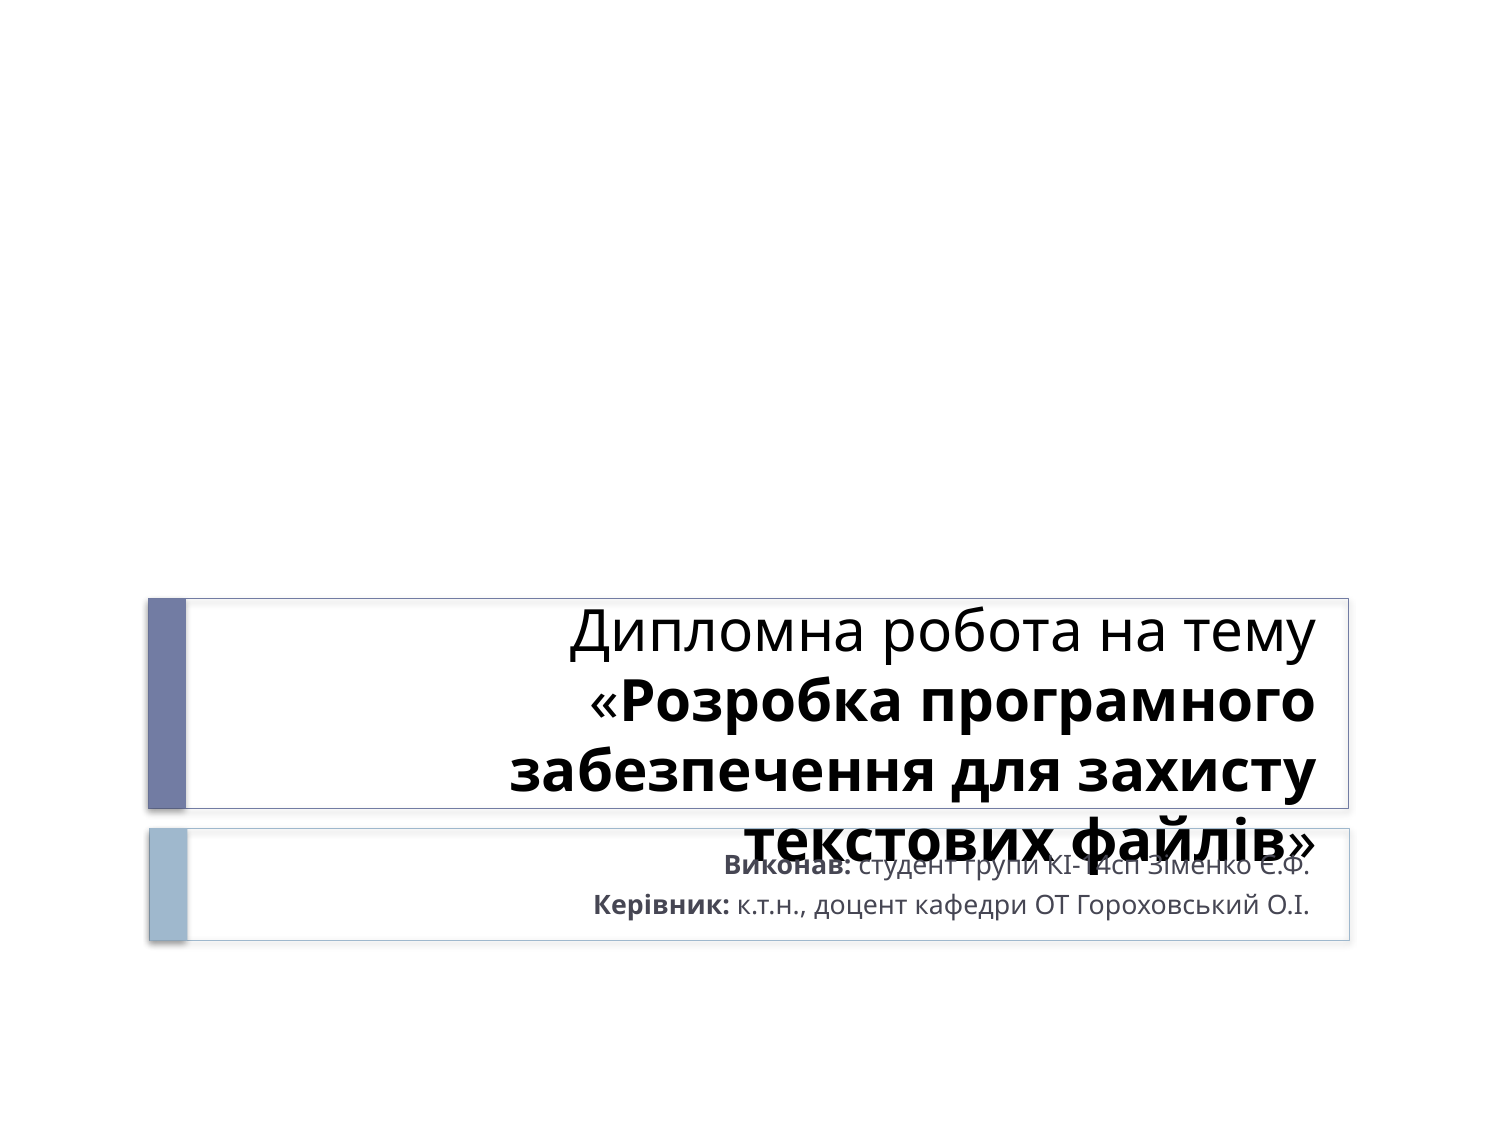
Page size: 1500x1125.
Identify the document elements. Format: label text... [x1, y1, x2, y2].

subtitle Виконав: студент групи КІ-14сп Зіменко Є.Ф. Керівник: к.т.н., доцент кафедри ОТ Гороховський О.І. [200, 840, 1325, 929]
title Дипломна робота на тему «Розробка програмного забезпечення для захисту текстових файлів» [194, 586, 1332, 776]
